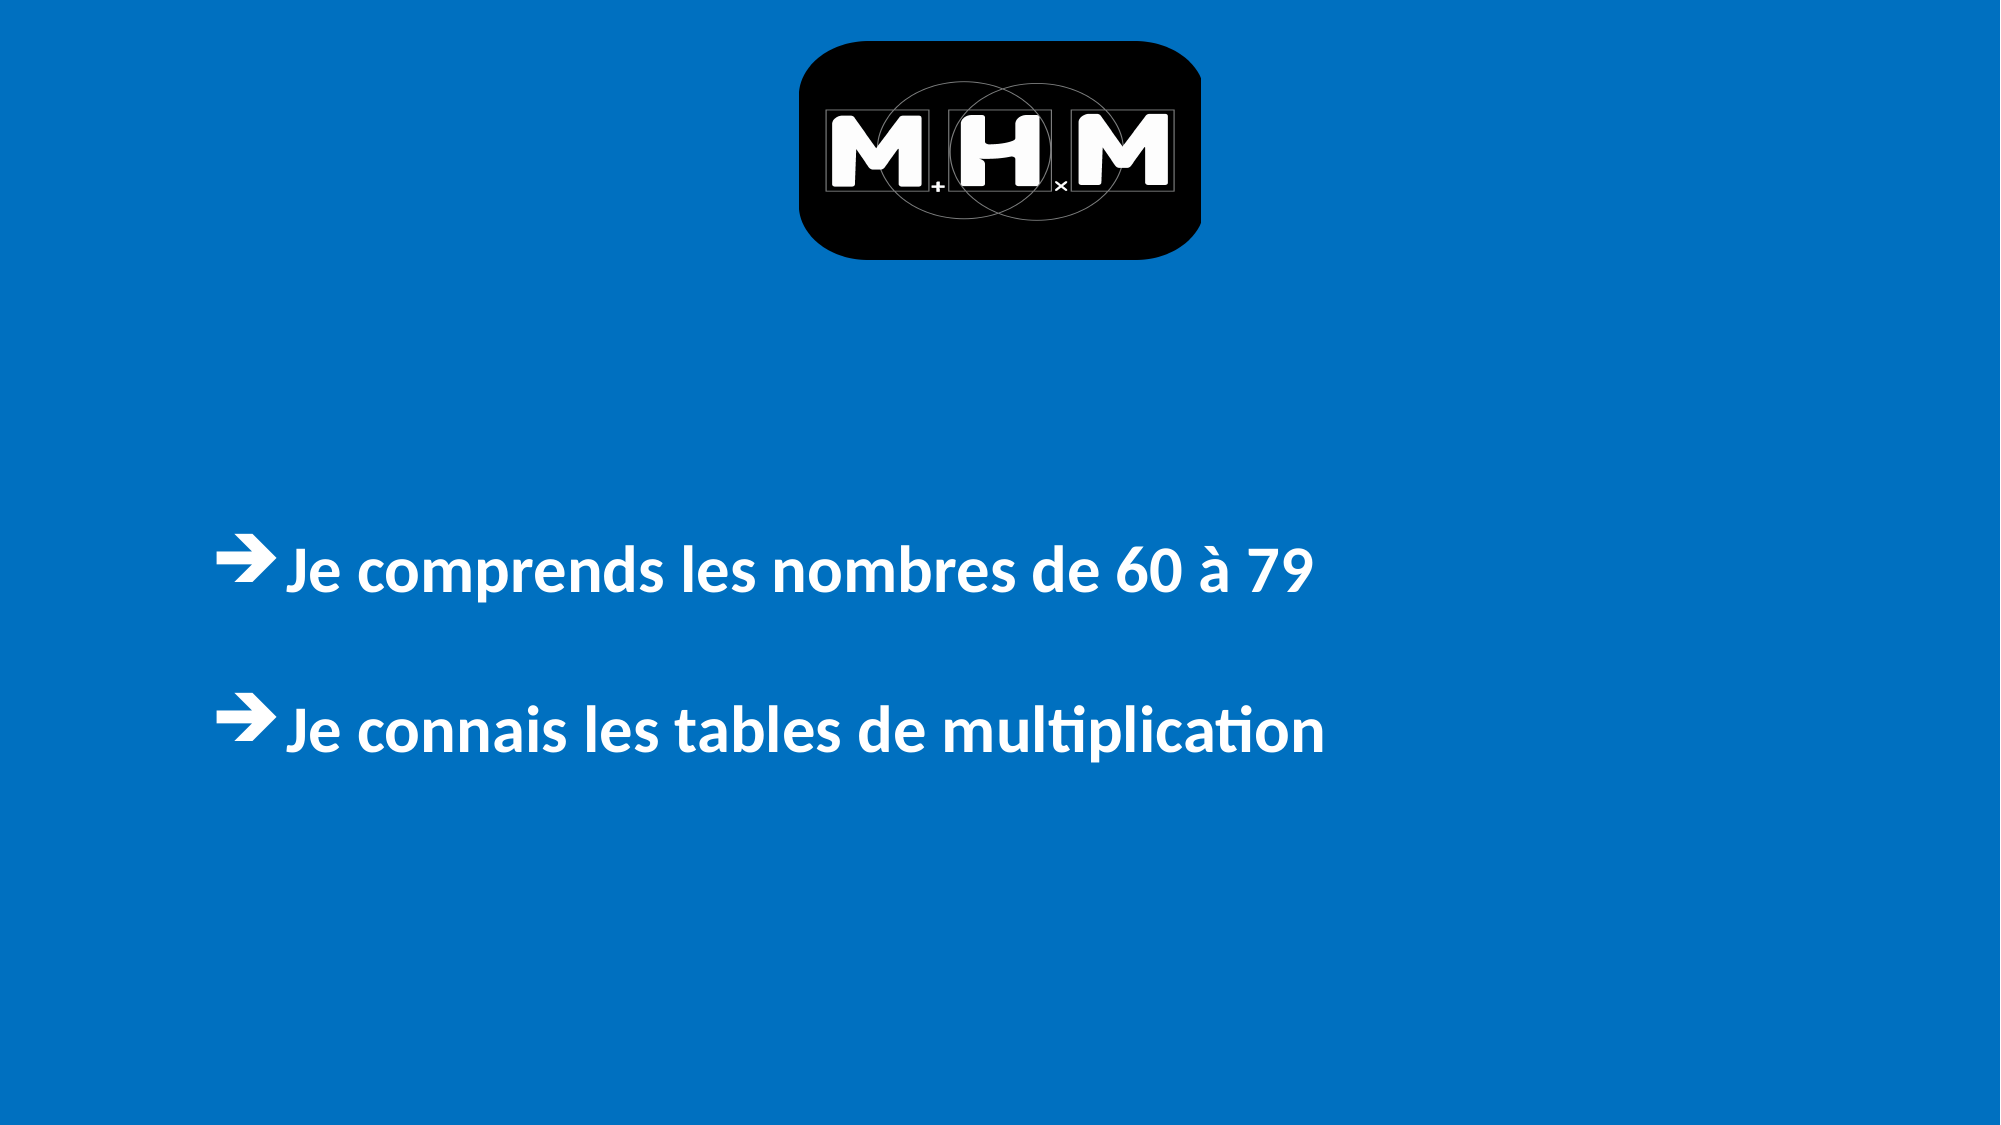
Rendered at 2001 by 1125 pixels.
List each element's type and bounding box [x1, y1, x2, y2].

text_box [0, 0, 2000, 1125]
